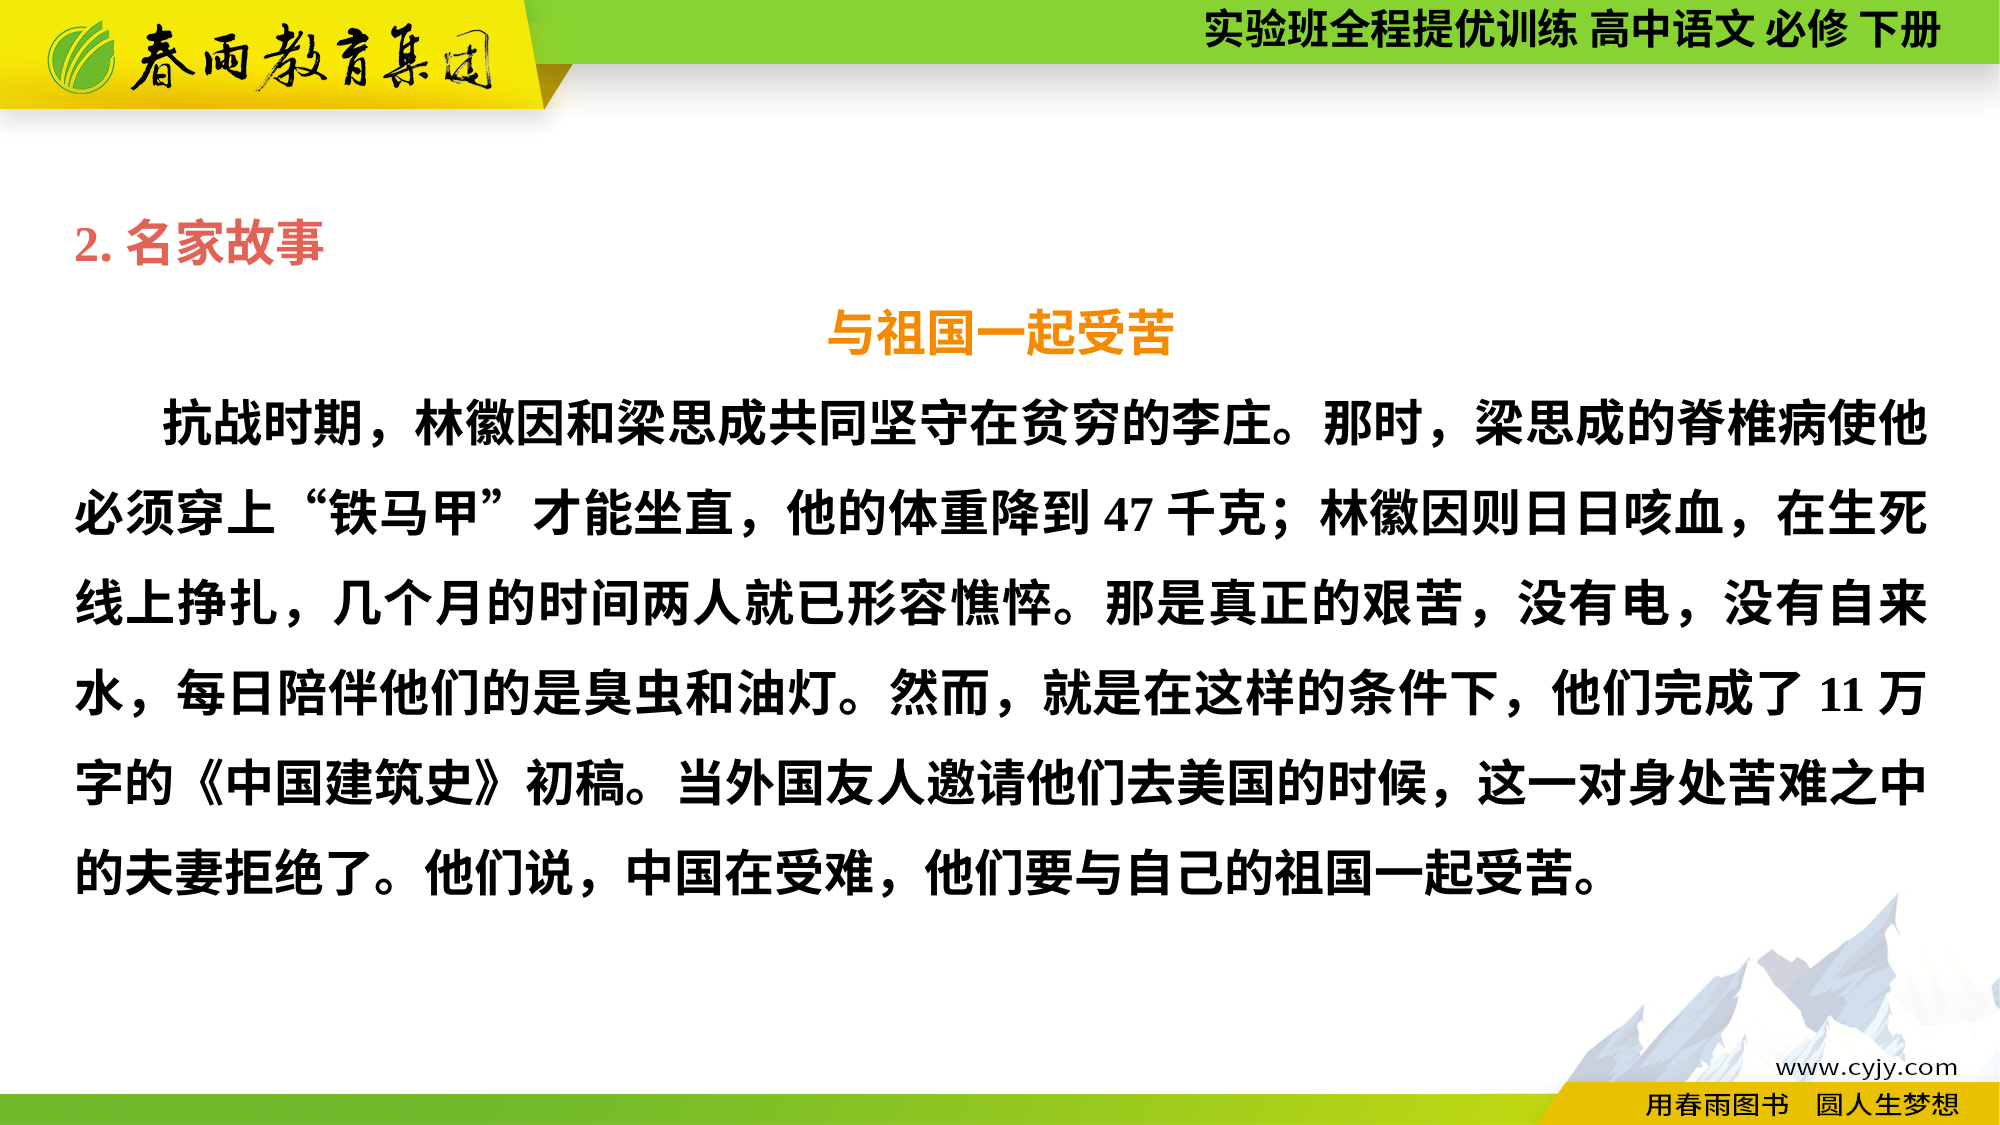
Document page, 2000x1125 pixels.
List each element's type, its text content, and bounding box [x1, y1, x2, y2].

list 2.名家故事 与祖国一起受苦 抗战时期，林徽因和梁思成共同坚守在贫穷的李庄。那时，梁思成的脊椎病使他必须穿上“铁马甲”才能坐直，他的体重降到47千克；林徽因则日日咳血，在生死线上挣扎，几个月的时间两人就已形容憔悴。那是真正的艰苦，没有电，没有自来水，每日陪伴他们的是臭虫和油灯。然而，就是在这样的条件下，他们完成了11万字的《中国建筑史》初稿。当外国友人邀请他们去美国的时候，这一对身处苦难之中的夫妻拒绝了。他们说，中国在受难，他们要与自己的祖国一起受苦。 [59, 174, 1944, 906]
picture [0, 0, 2000, 1125]
